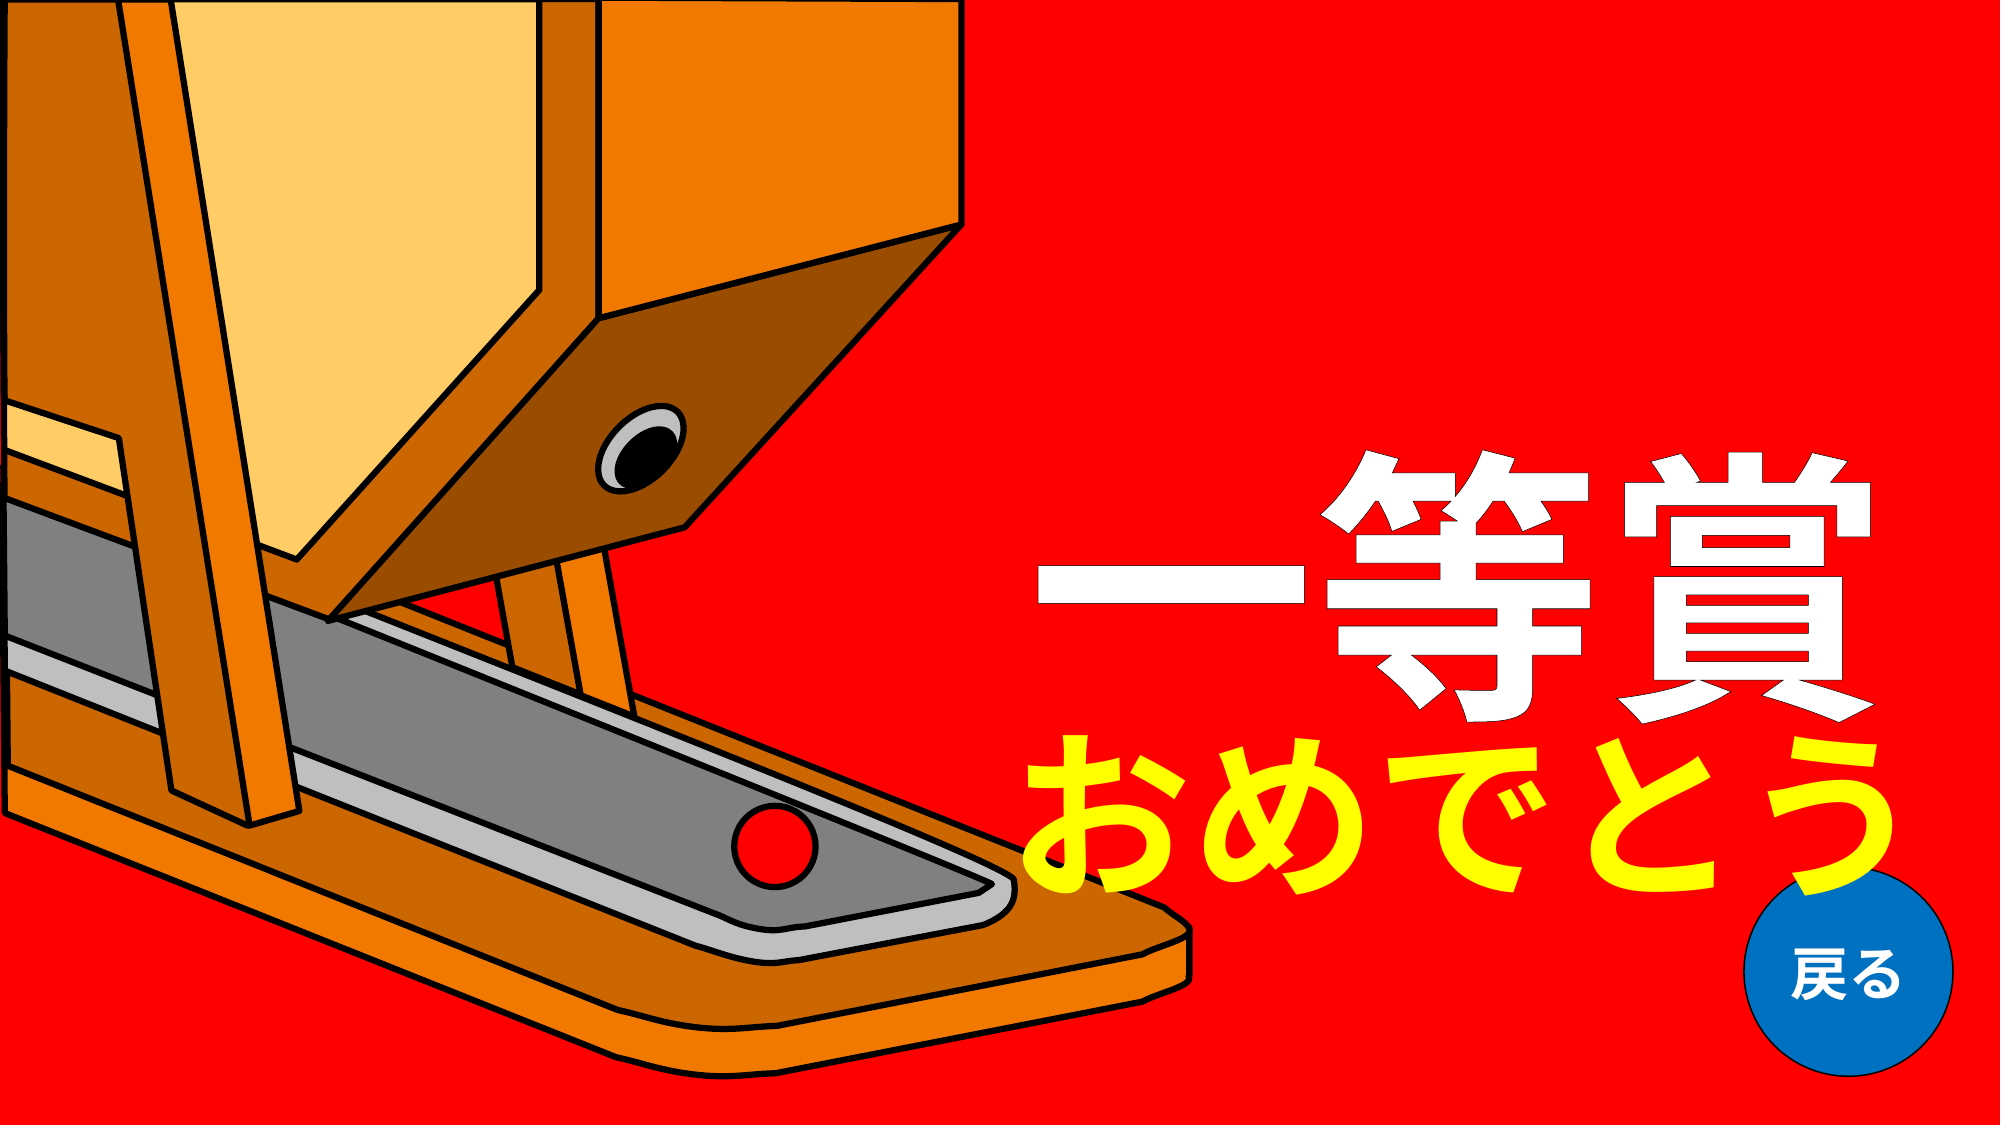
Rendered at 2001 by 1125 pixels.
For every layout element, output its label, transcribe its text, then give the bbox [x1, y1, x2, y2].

text_box おめでとう [1194, 583, 1941, 929]
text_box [1, 0, 1190, 1077]
text_box 戻る [1743, 923, 1954, 1077]
text_box 一等賞 [1194, 229, 1905, 583]
text_box [0, 0, 2000, 1125]
